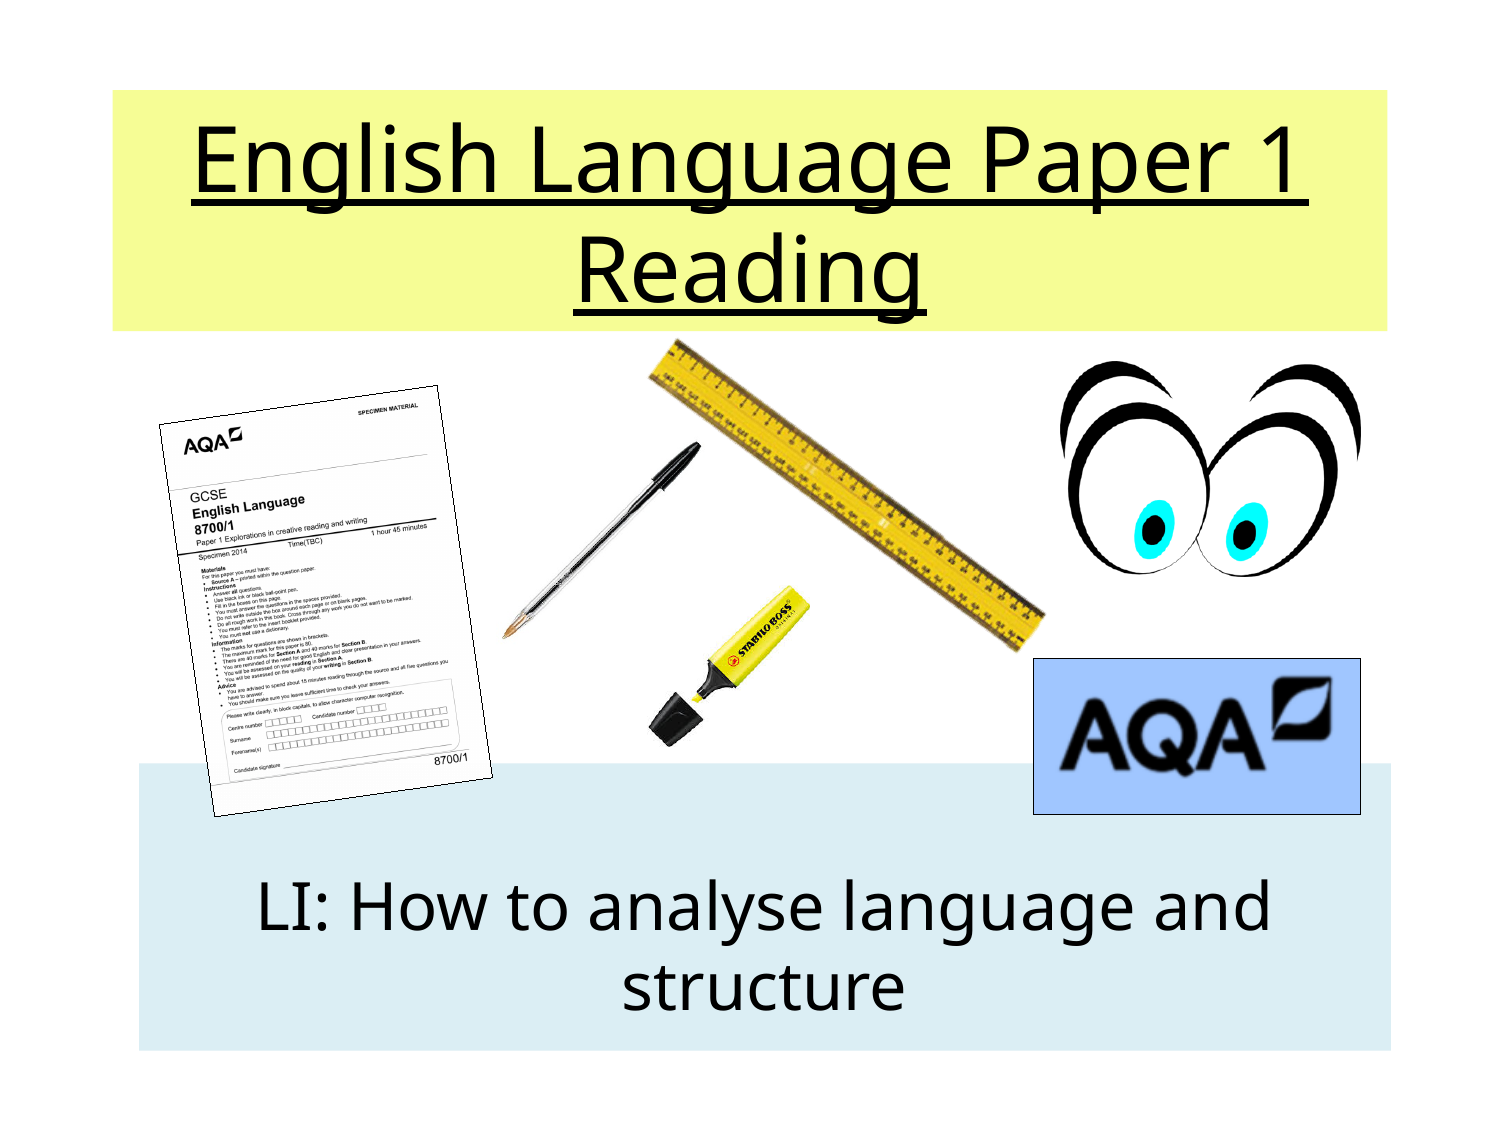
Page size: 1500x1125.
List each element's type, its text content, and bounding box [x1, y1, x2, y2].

picture [160, 386, 492, 816]
title English Language Paper 1 Reading [112, 90, 1388, 332]
picture [485, 133, 1361, 857]
subtitle LI: How to analyse language and structure [139, 763, 1391, 1051]
